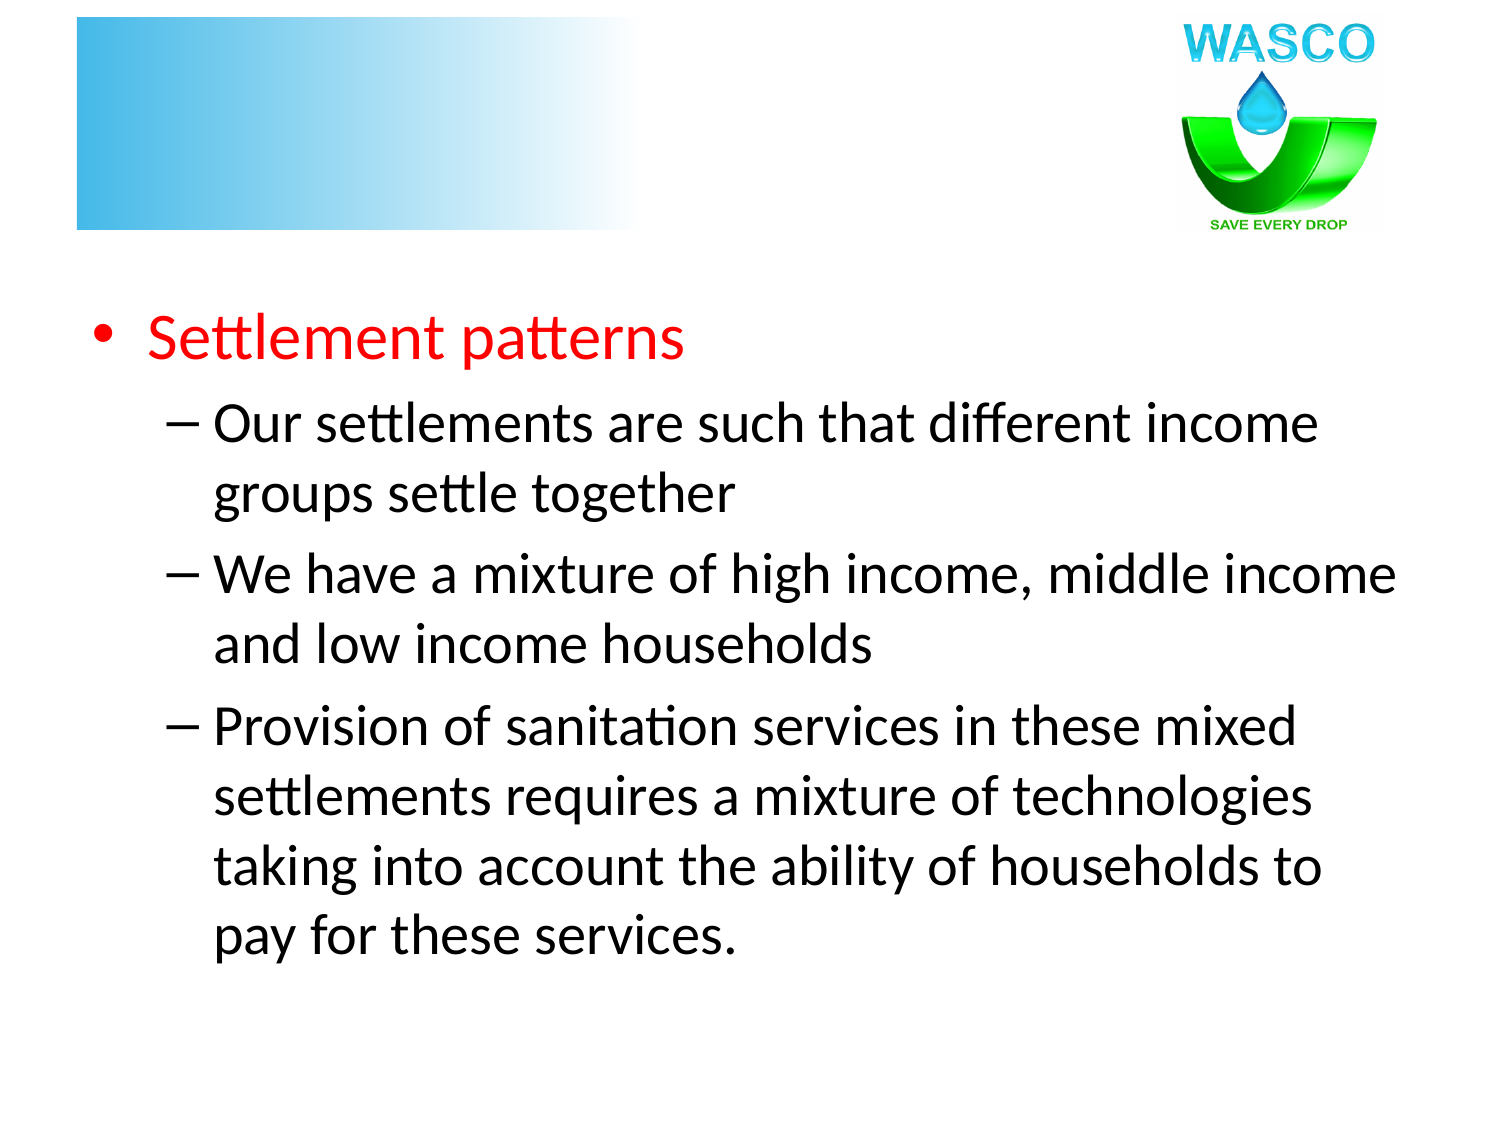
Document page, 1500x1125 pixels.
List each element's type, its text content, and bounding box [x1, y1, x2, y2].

list Settlement patterns Our settlements are such that different income groups settle together We have a mixture of high income, middle income and low income households Provision of sanitation services in these mixed settlements requires a mixture of technologies taking into account the ability of households to pay for these services. [76, 284, 1427, 1028]
picture [1174, 12, 1384, 234]
text_box [76, 17, 640, 230]
